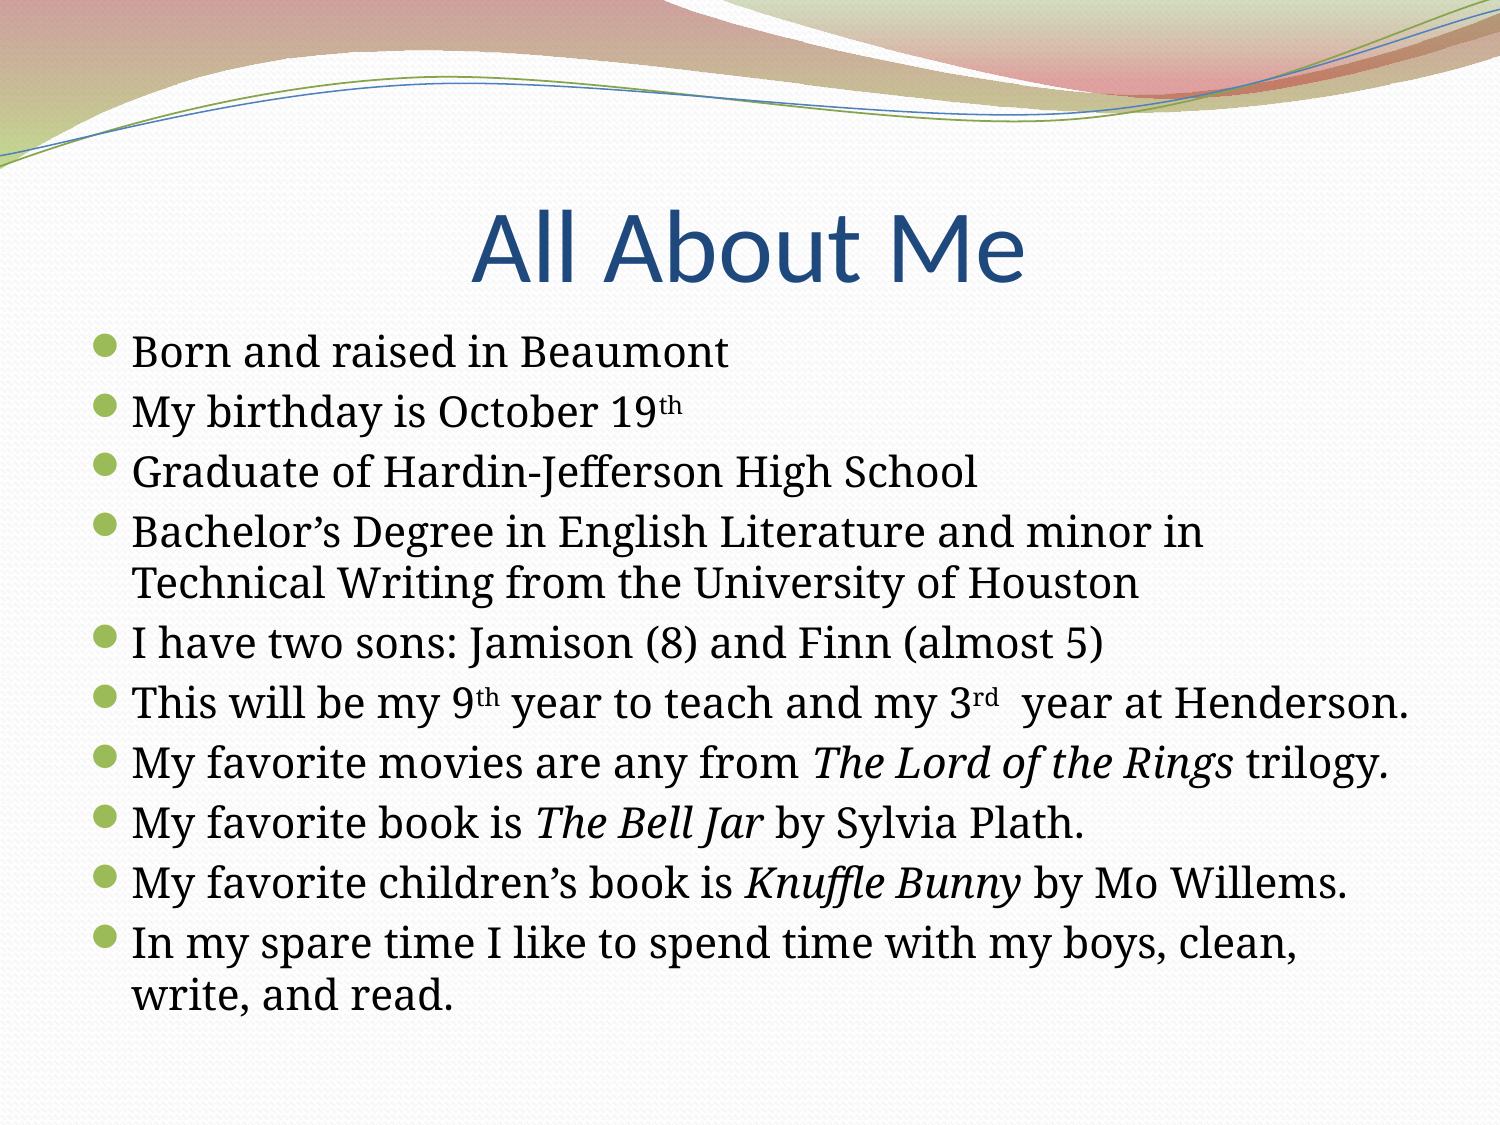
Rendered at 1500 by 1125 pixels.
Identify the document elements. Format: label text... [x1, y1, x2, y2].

list Born and raised in Beaumont My birthday is October 19th Graduate of Hardin-Jefferson High School Bachelor’s Degree in English Literature and minor in Technical Writing from the University of Houston I have two sons: Jamison (8) and Finn (almost 5) This will be my 9th year to teach and my 3rd year at Henderson. My favorite movies are any from The Lord of the Rings trilogy. My favorite book is The Bell Jar by Sylvia Plath. My favorite children’s book is Knuffle Bunny by Mo Willems. In my spare time I like to spend time with my boys, clean, write, and read. [75, 317, 1425, 1038]
title All About Me [75, 115, 1425, 303]
